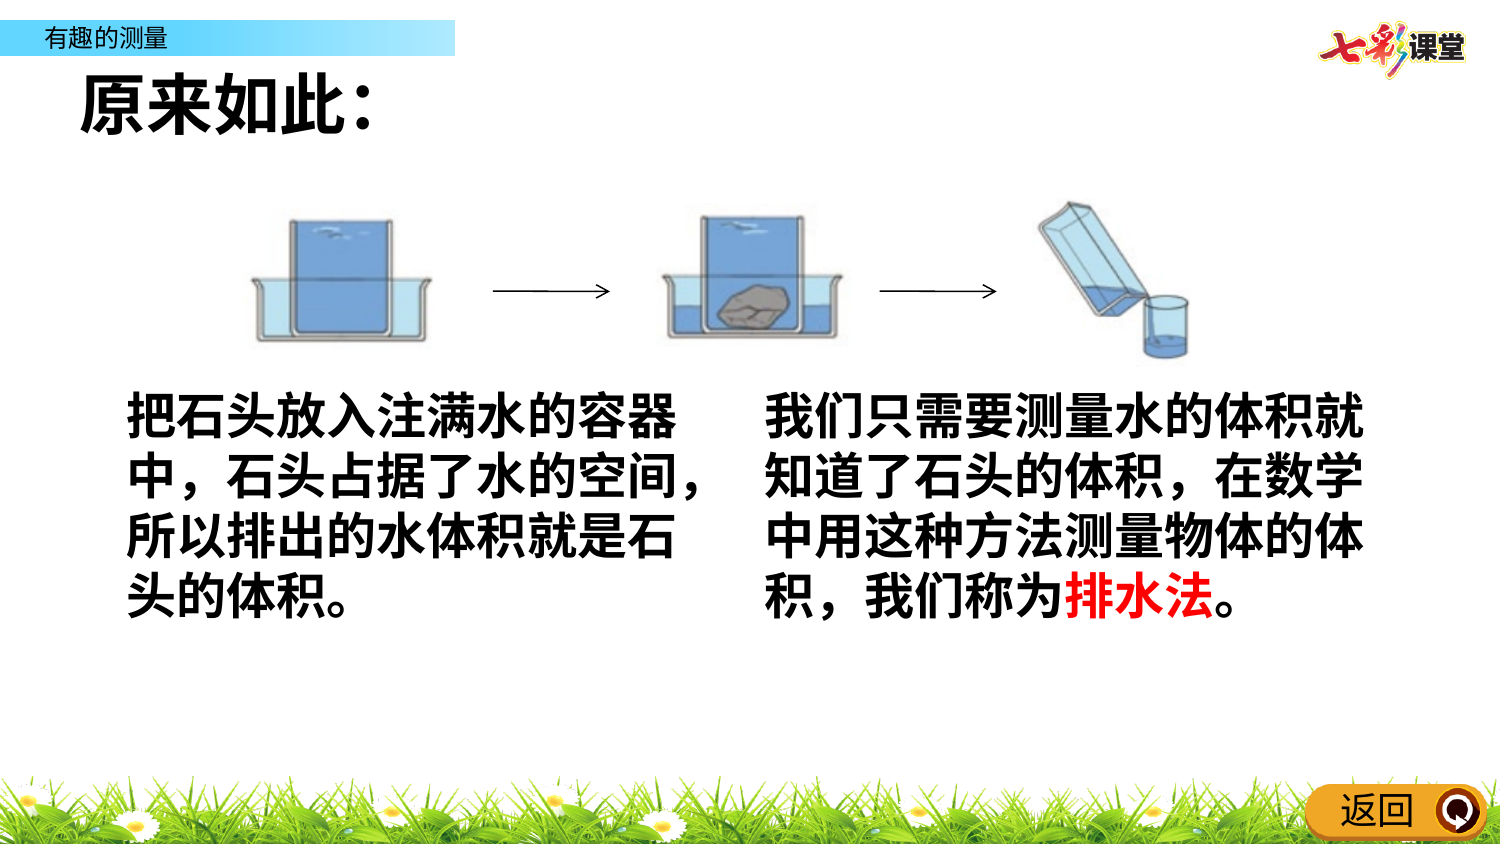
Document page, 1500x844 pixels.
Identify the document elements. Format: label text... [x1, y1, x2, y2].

text_box 把石头放入注满水的容器中，石头占据了水的空间，所以排出的水体积就是石头的体积。 [112, 376, 727, 632]
picture [644, 197, 857, 347]
picture [0, 776, 1500, 844]
picture [1316, 20, 1468, 80]
picture [241, 208, 452, 355]
text_box 原来如此： [64, 55, 1284, 151]
picture [1031, 197, 1197, 368]
text_box 我们只需要测量水的体积就知道了石头的体积，在数学中用这种方法测量物体的体积，我们称为排水法。 [750, 376, 1400, 632]
